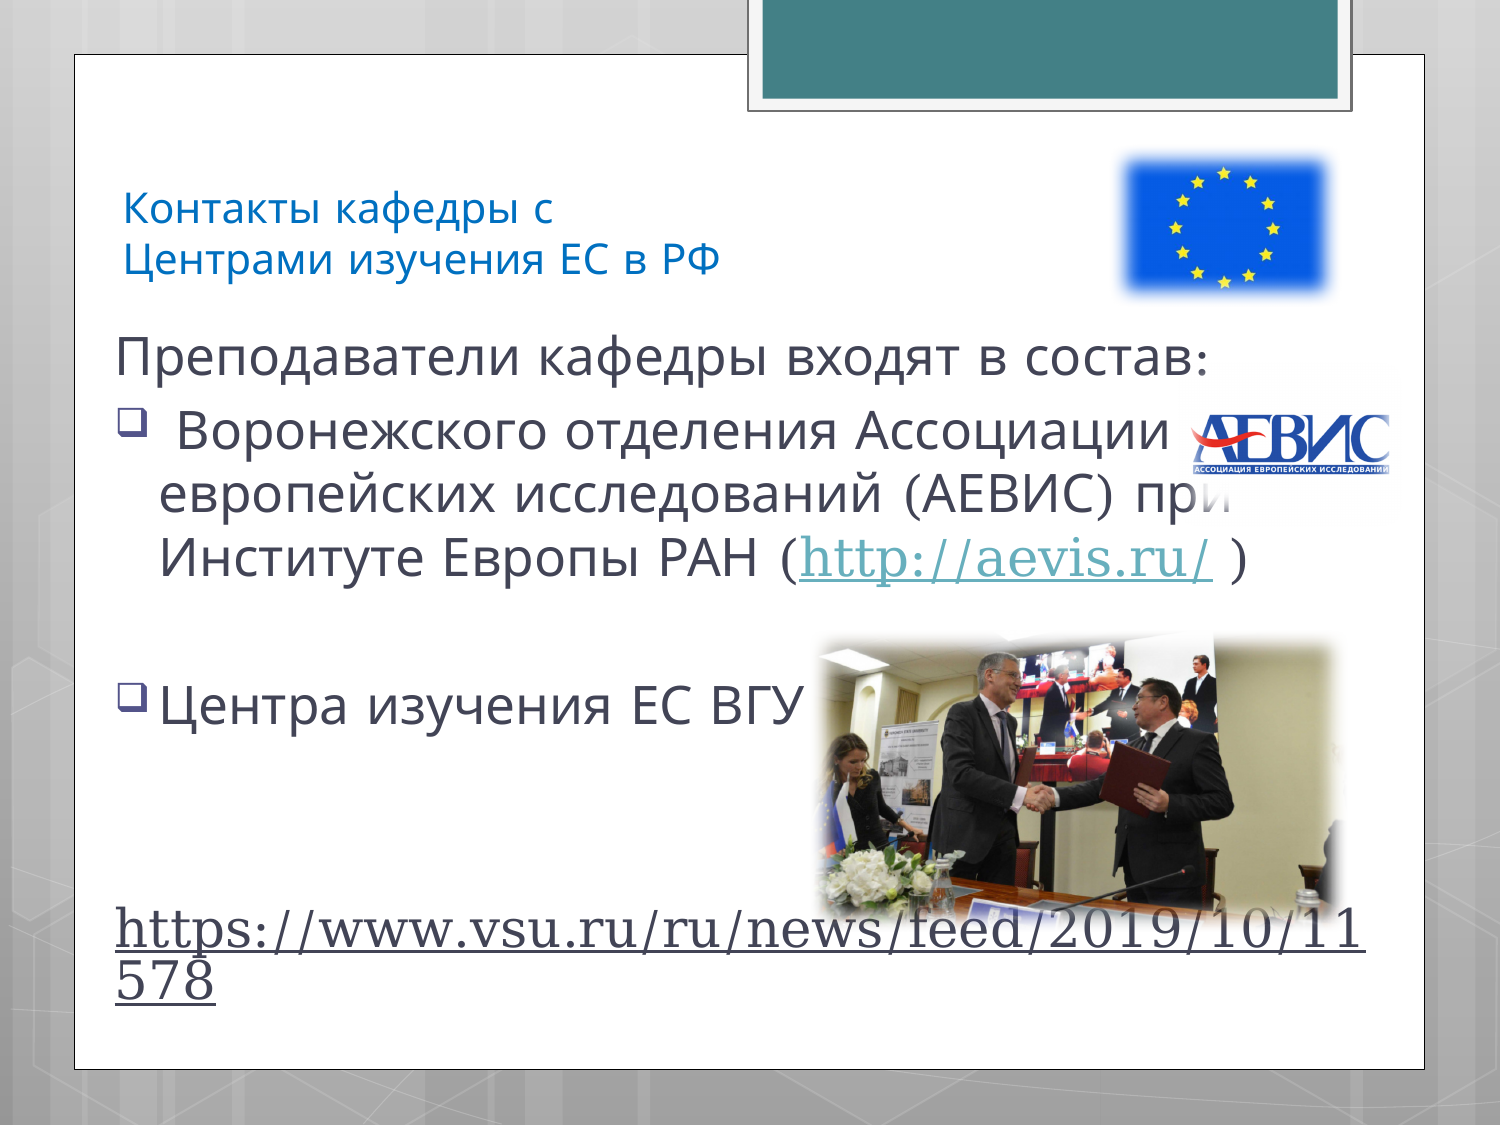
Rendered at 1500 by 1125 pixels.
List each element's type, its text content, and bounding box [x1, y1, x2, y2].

list Преподаватели кафедры входят в состав: Воронежского отделения Ассоциации европейских исследований (АЕВИС) при Институте Европы РАН (http://aevis.ru/ ) Центра изучения ЕС ВГУ https://www.vsu.ru/ru/news/feed/2019/10/11578 [88, 314, 1412, 1035]
title Контакты кафедры с Центрами изучения ЕС в РФ [107, 172, 1102, 291]
picture [808, 628, 1350, 934]
picture [1108, 142, 1343, 309]
picture [1176, 361, 1403, 528]
